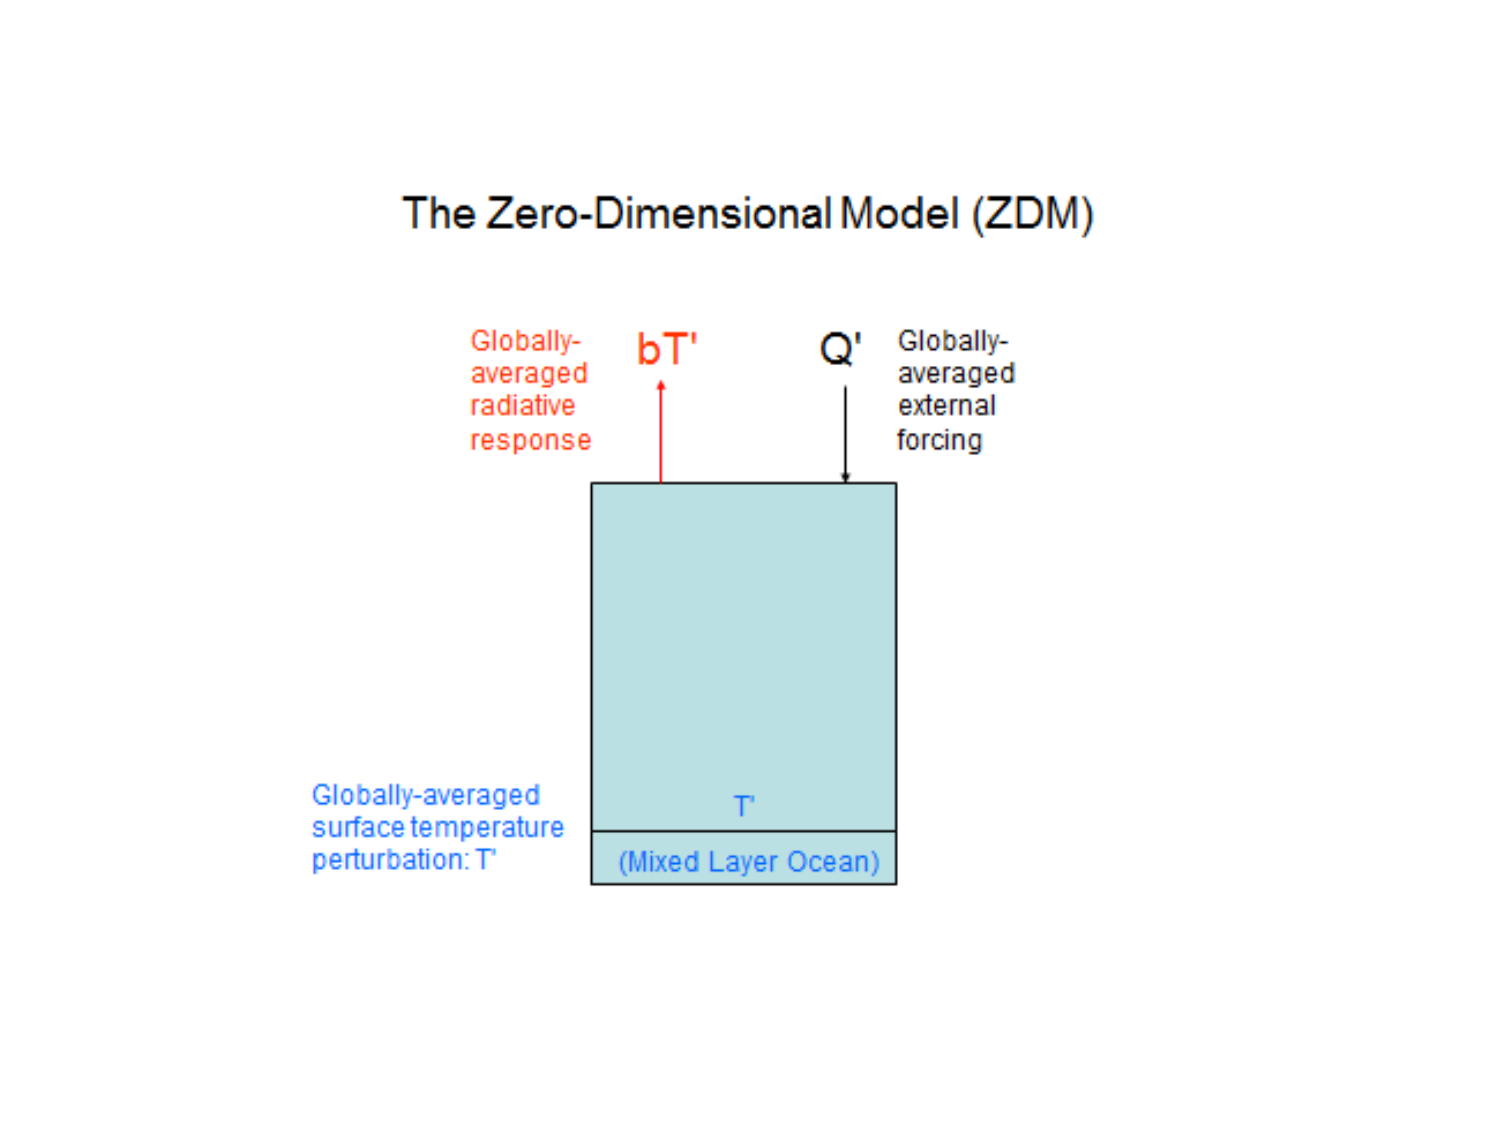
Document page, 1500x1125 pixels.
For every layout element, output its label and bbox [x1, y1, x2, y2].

picture [194, 145, 1302, 977]
